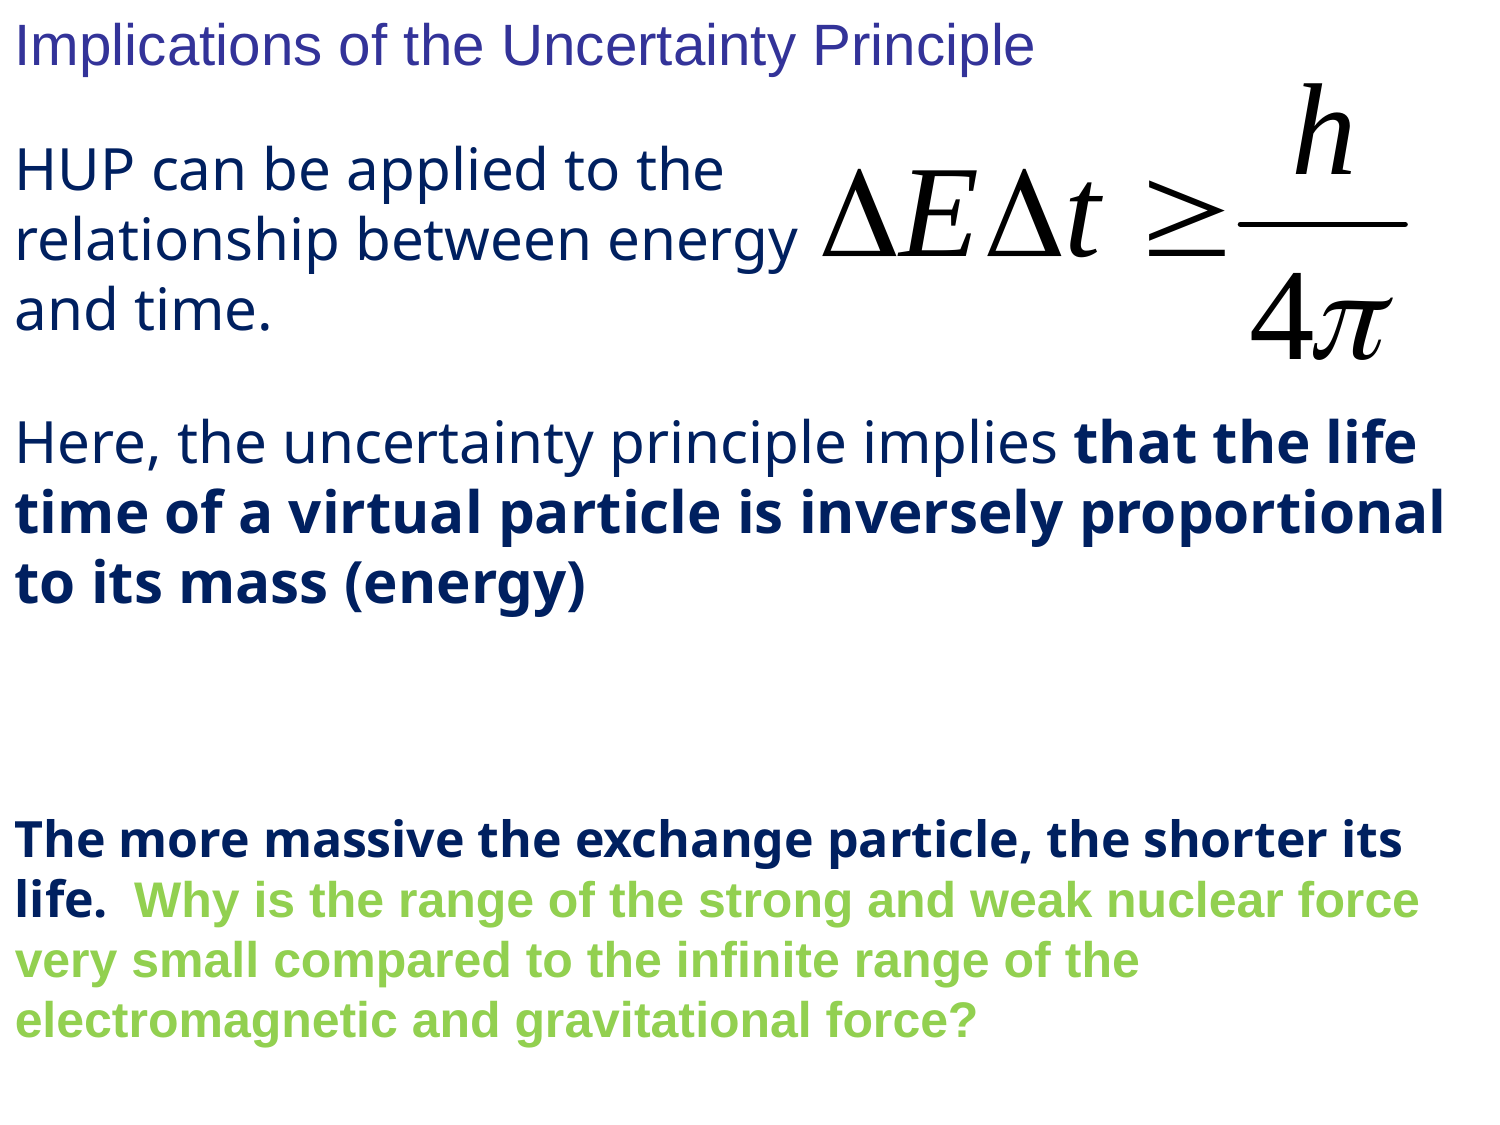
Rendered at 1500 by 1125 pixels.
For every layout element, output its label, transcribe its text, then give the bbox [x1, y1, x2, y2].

text_box The more massive the exchange particle, the shorter its life. Why is the range of the strong and weak nuclear force very small compared to the infinite range of the electromagnetic and gravitational force? . [0, 800, 1500, 1125]
text_box Implications of the Uncertainty Principle [0, 0, 1388, 85]
text_box HUP can be applied to the relationship between energy and time. [0, 125, 794, 350]
text_box Here, the uncertainty principle implies that the life time of a virtual particle is inversely proportional to its mass (energy) [0, 397, 1500, 623]
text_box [799, 49, 1432, 388]
